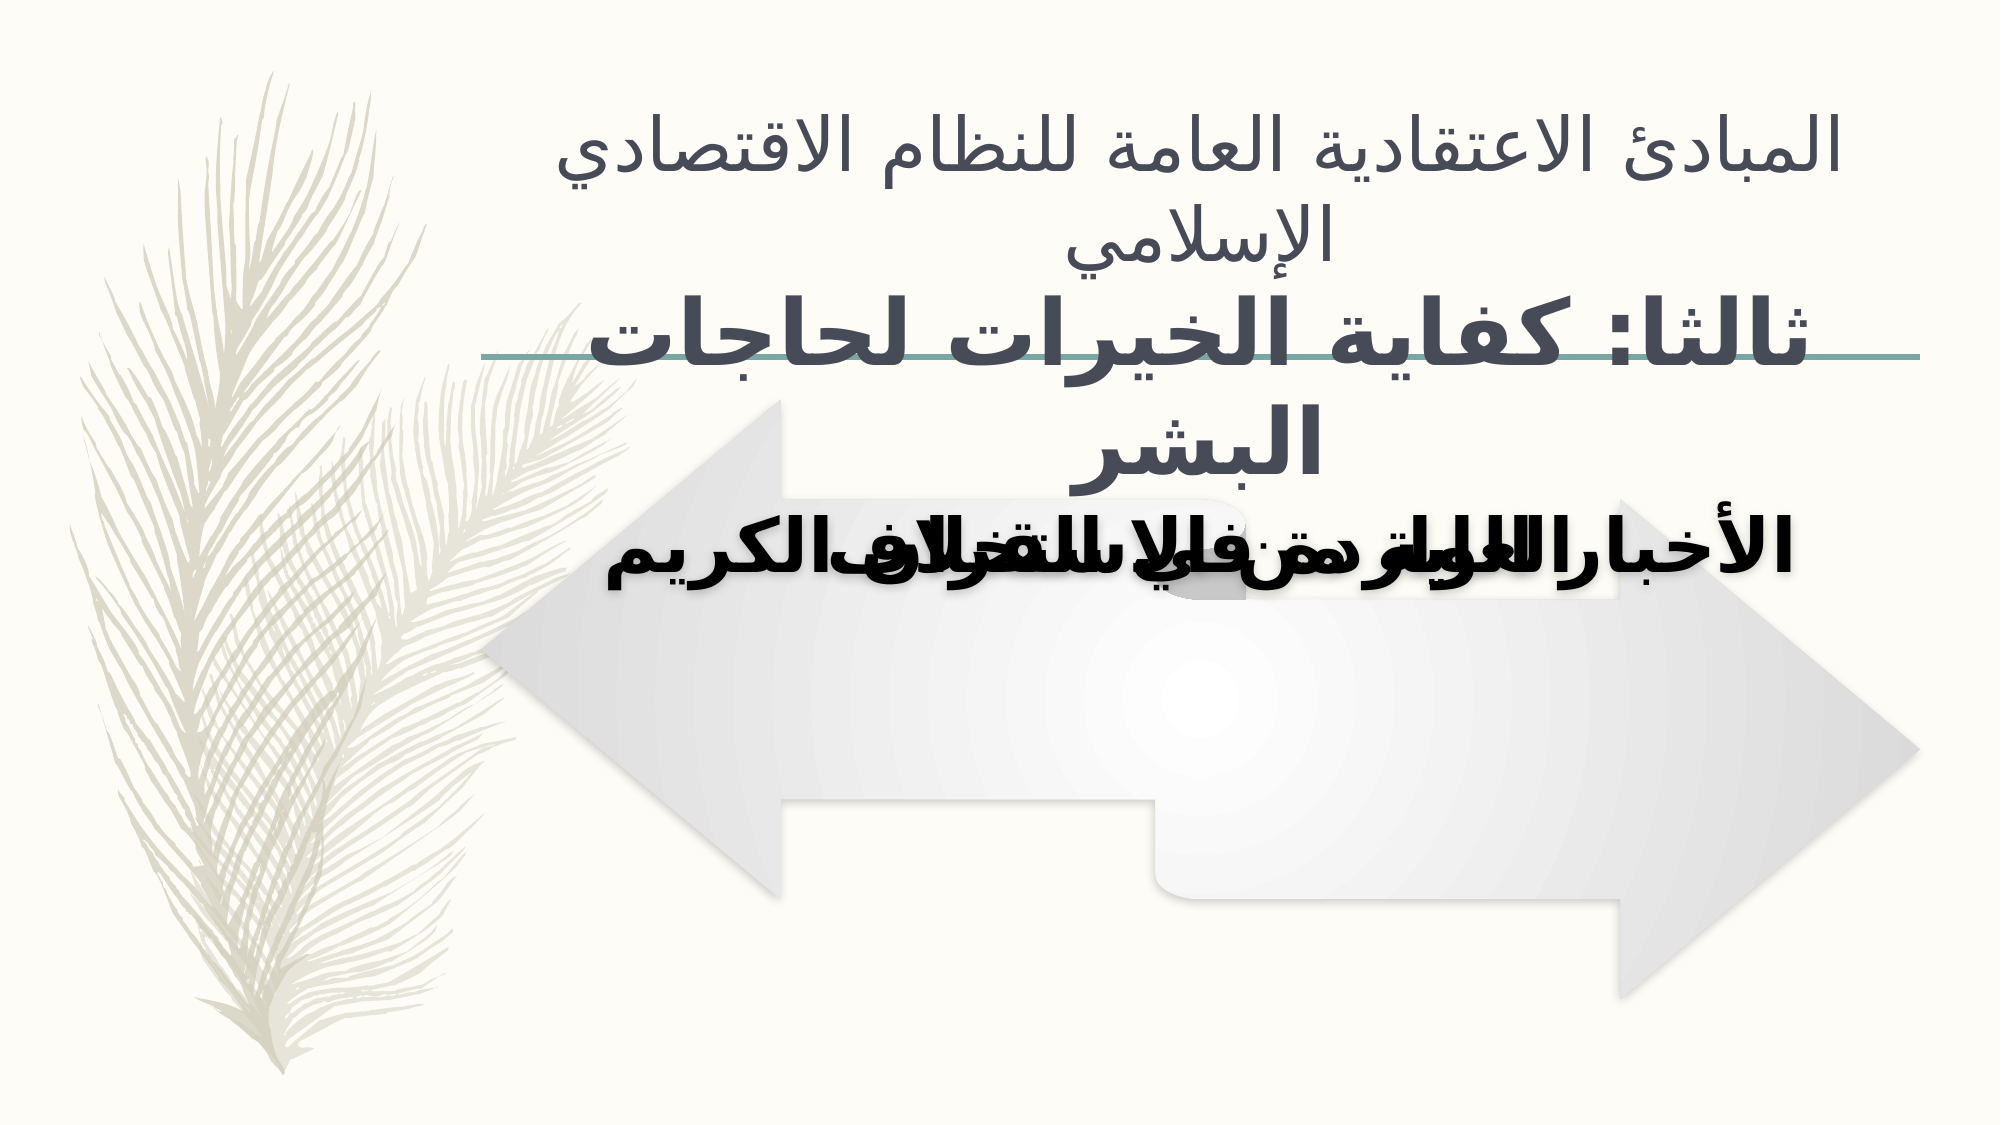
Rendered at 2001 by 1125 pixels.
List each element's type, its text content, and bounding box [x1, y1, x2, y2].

title المبادئ الاعتقادية العامة للنظام الاقتصادي الإسلامي ثالثا: كفاية الخيرات لحاجات البشر [481, 93, 1920, 350]
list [480, 399, 1921, 1000]
